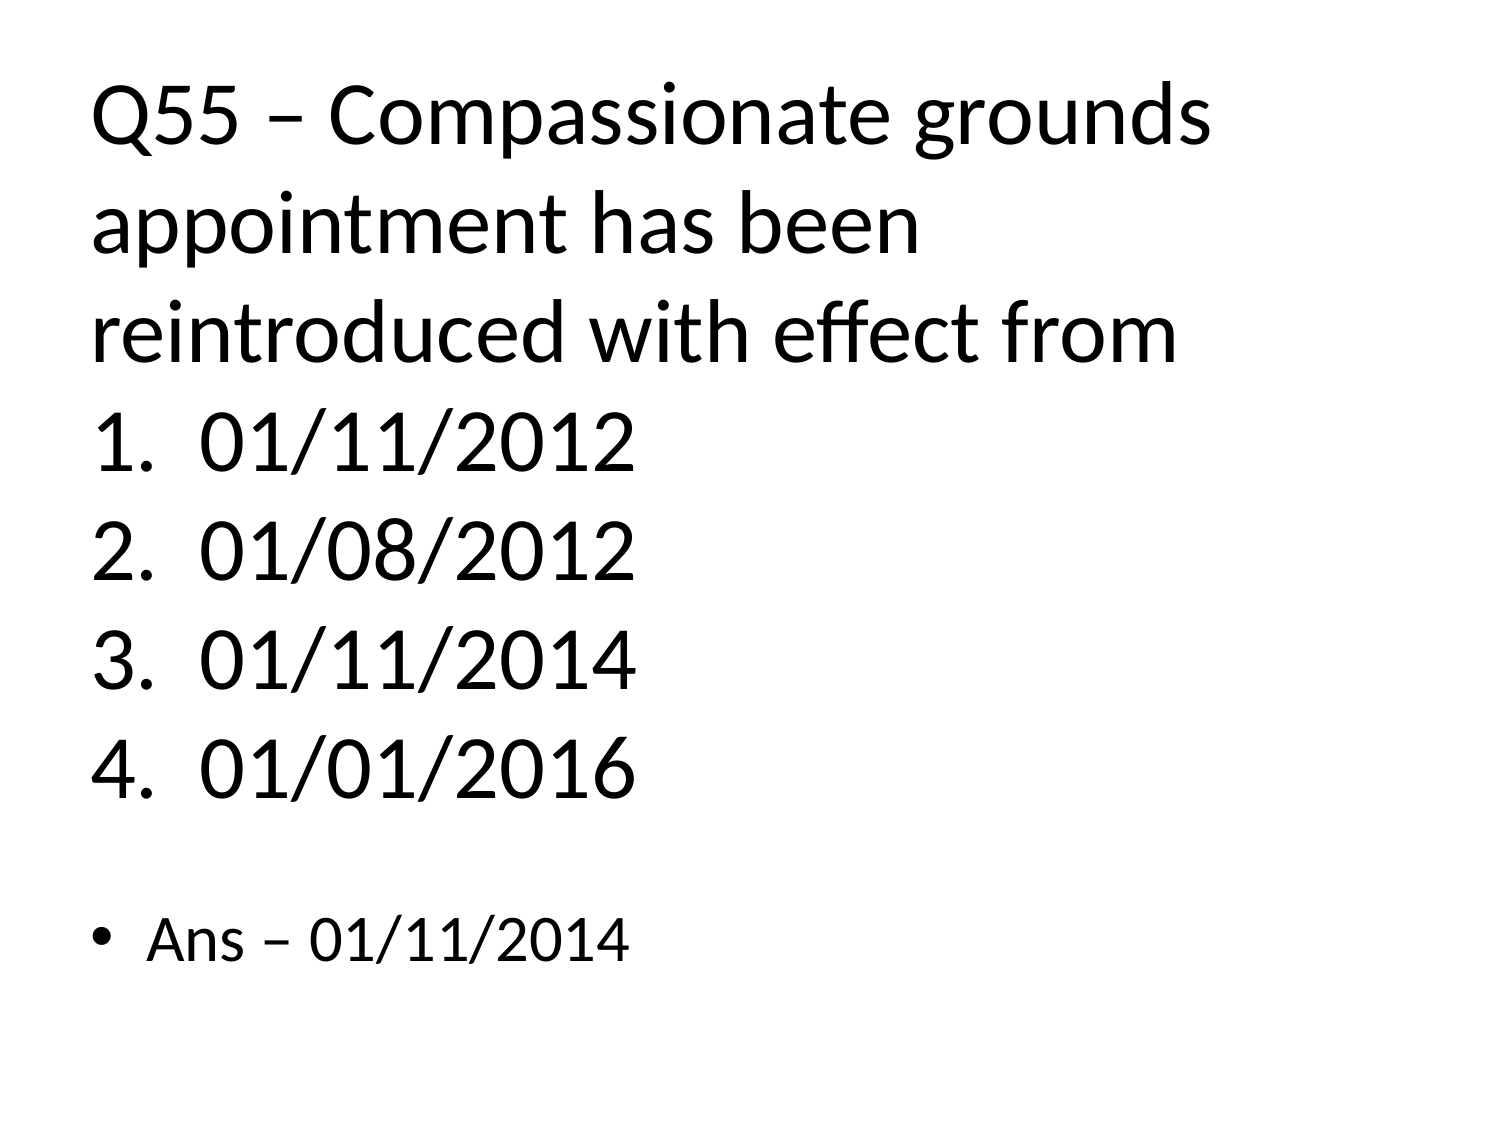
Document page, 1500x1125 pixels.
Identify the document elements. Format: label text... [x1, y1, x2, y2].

title Q55 – Compassionate grounds appointment has been reintroduced with effect from 1. 01/11/2012 2. 01/08/2012 3. 01/11/2014 4. 01/01/2016 [75, 45, 1425, 825]
list Ans – 01/11/2014 [75, 887, 1425, 1005]
